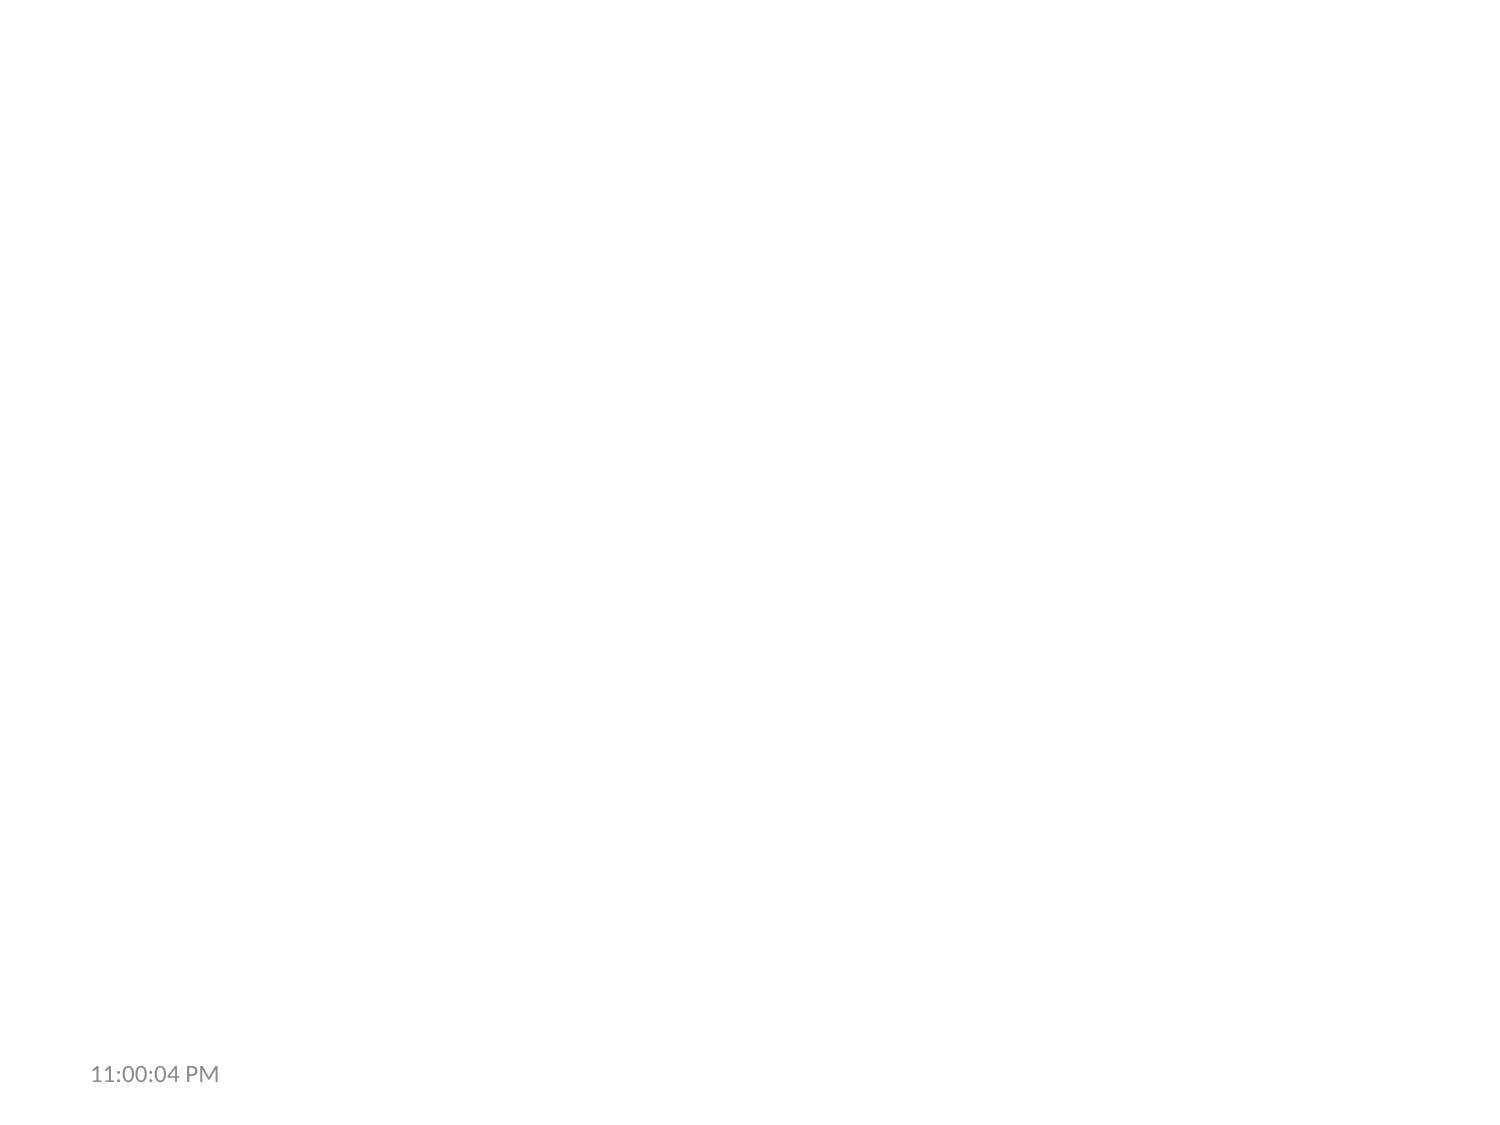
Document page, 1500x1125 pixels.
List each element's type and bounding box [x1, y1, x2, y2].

slide_number [75, 1042, 425, 1103]
